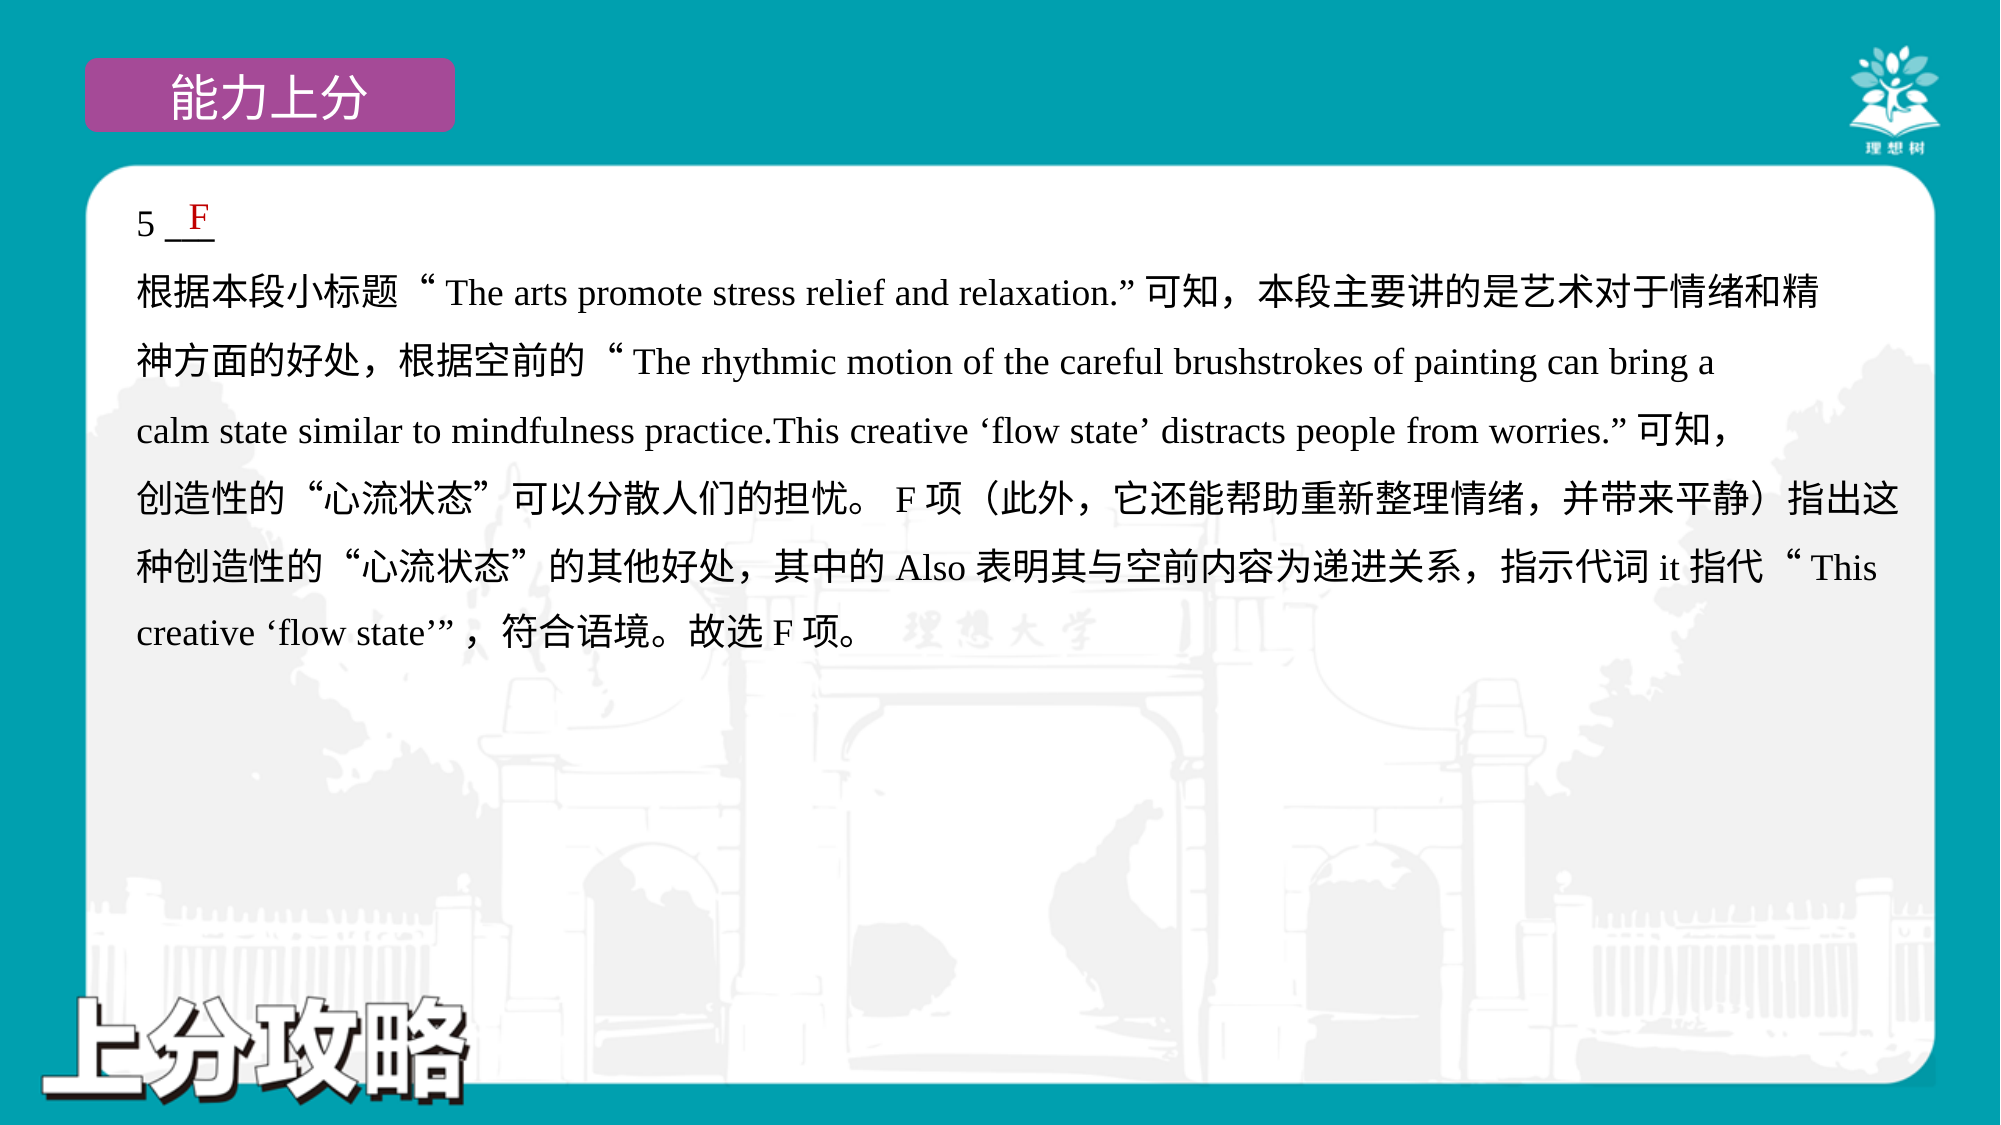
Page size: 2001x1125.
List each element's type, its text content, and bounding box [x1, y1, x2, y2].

text_box 根据本段小标题“The arts promote stress relief and relaxation.”可知，本段主要讲的是艺术对于情绪和精 神方面的好处，根据空前的“The rhythmic motion of the careful brushstrokes of painting can bring a calm state similar to mindfulness practice.This creative ‘flow state’ distracts people from worries.”可知， 创造性的“心流状态”可以分散人们的担忧。F项（此外，它还能帮助重新整理情绪，并带来平静）指出这 种创造性的“心流状态”的其他好处，其中的Also表明其与空前内容为递进关系，指示代词it指代“This creative ‘flow state’”，符合语境。故选F项。 [136, 244, 1865, 646]
text_box 5 ___ [136, 176, 1865, 237]
text_box F [174, 170, 223, 230]
picture [0, 0, 2000, 1125]
